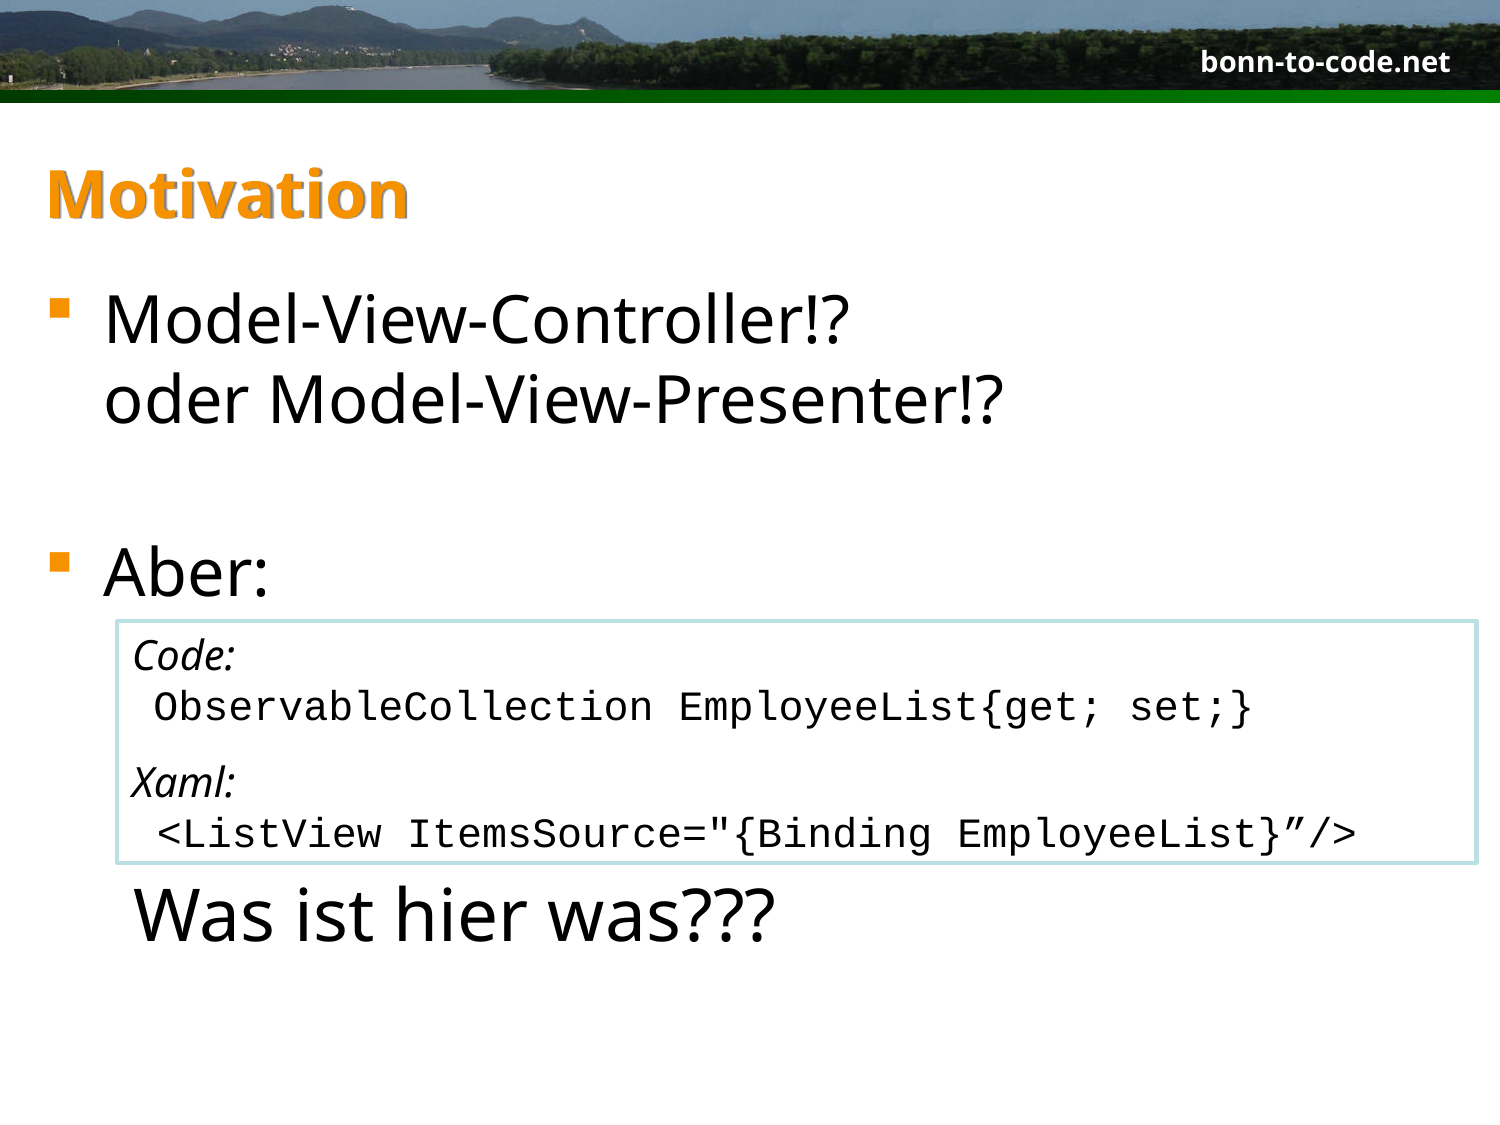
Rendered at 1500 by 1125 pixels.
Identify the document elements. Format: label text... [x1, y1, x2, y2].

title Motivation [29, 113, 1471, 269]
picture [0, 0, 1500, 90]
text_box Code: ObservableCollection EmployeeList{get; set;} Xaml: <ListView ItemsSource="{Binding EmployeeList}”/> [115, 619, 1479, 865]
list Model-View-Controller!? oder Model-View-Presenter!? Aber: Was ist hier was??? [29, 269, 1471, 1125]
